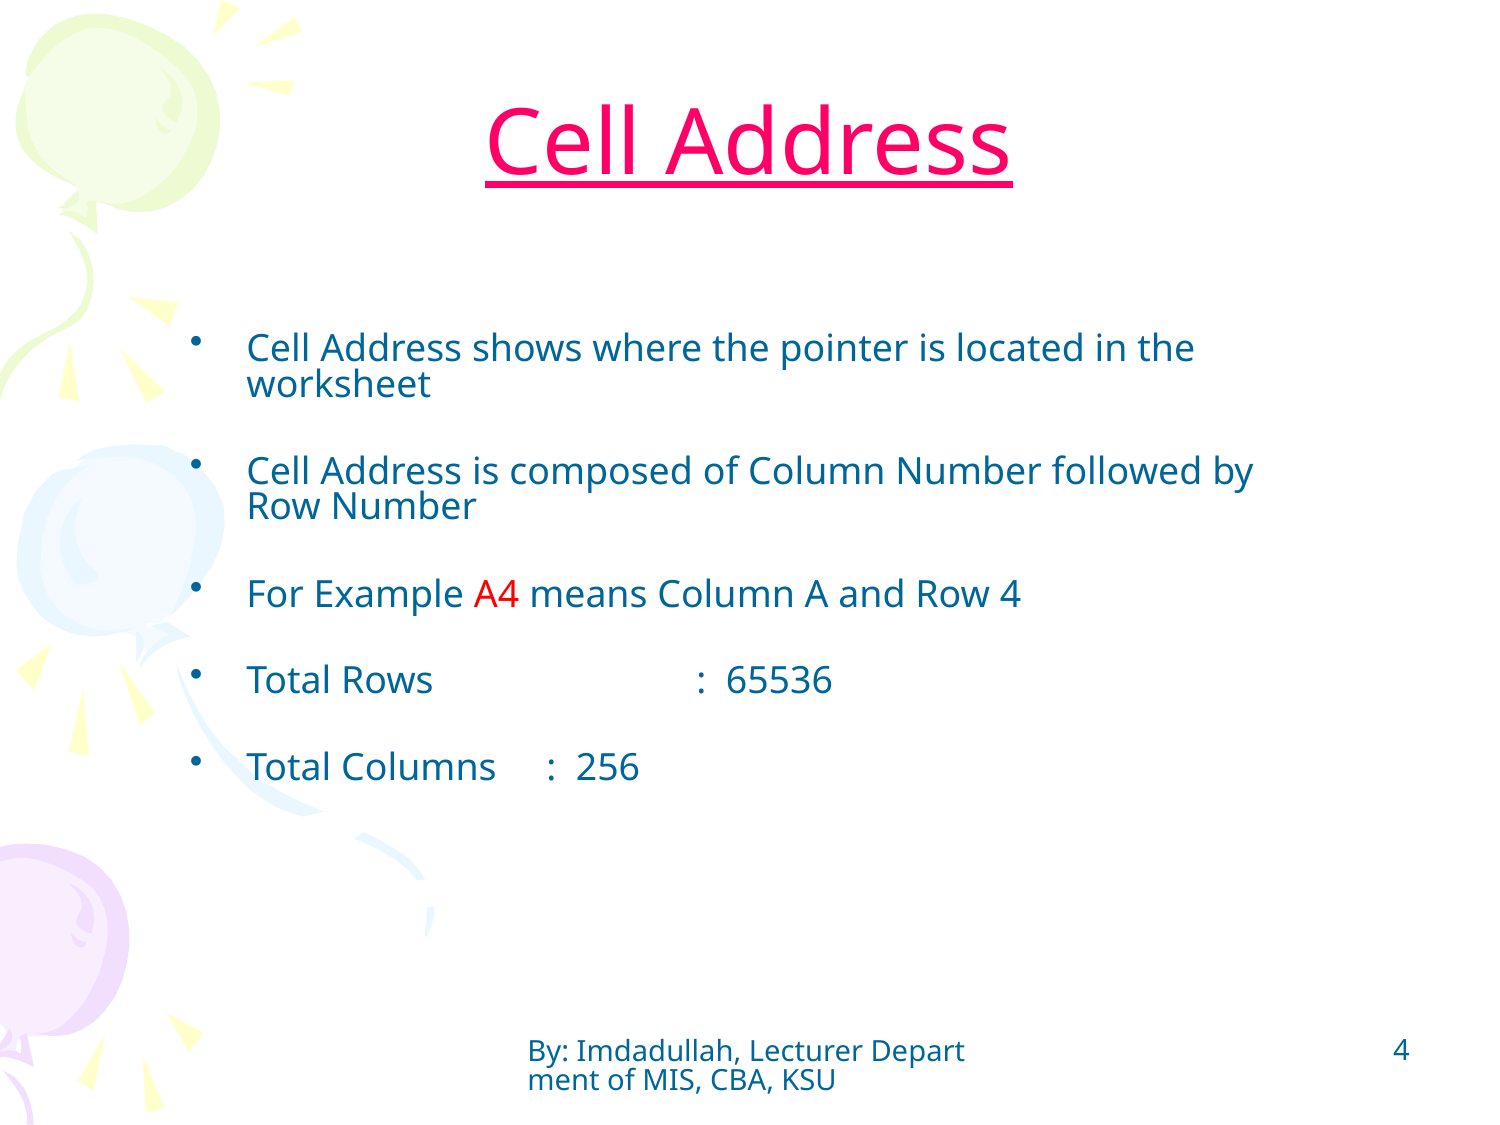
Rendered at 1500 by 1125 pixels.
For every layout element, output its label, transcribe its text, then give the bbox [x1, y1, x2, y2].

title Cell Address [72, 74, 1426, 201]
slide_number 4 [1074, 1023, 1426, 1100]
list Cell Address shows where the pointer is located in the worksheet Cell Address is composed of Column Number followed by Row Number For Example A4 means Column A and Row 4 Total Rows : 65536 Total Columns : 256 [174, 324, 1351, 826]
footer By: Imdadullah, Lecturer Department of MIS, CBA, KSU [512, 1024, 988, 1101]
